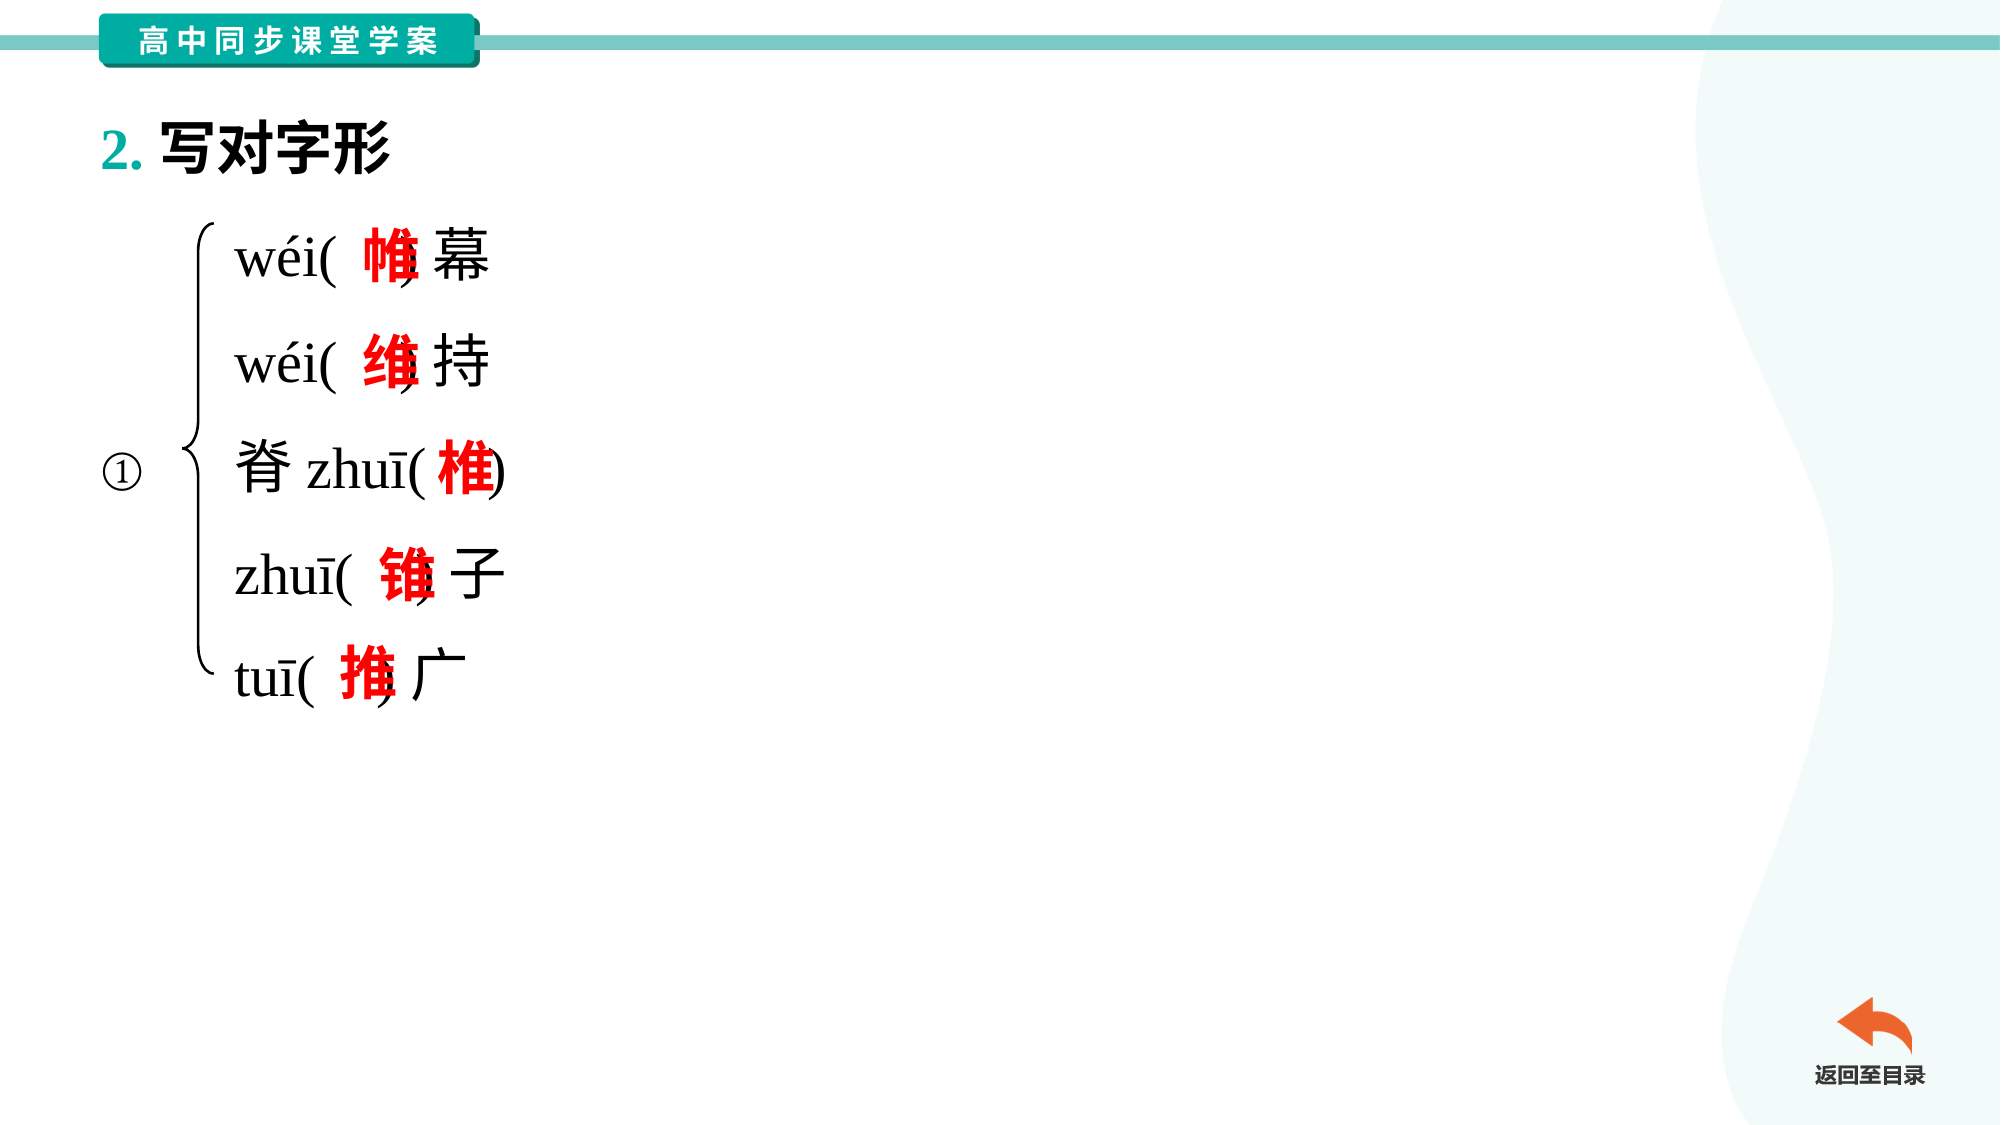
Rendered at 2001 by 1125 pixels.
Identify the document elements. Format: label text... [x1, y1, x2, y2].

picture [0, 0, 2000, 1125]
text_box 锥 [357, 501, 459, 596]
text_box [182, 222, 214, 675]
text_box wéi( )幕 wéi( )持 脊zhuī( ) zhuī( )子 tuī( )广 [234, 181, 578, 698]
text_box 椎 [415, 395, 517, 490]
text_box ① [100, 395, 187, 503]
text_box 2.写对字形 [100, 76, 1899, 170]
text_box 维 [341, 289, 443, 383]
text_box 推 [318, 604, 420, 696]
text_box 帷 [341, 182, 443, 277]
